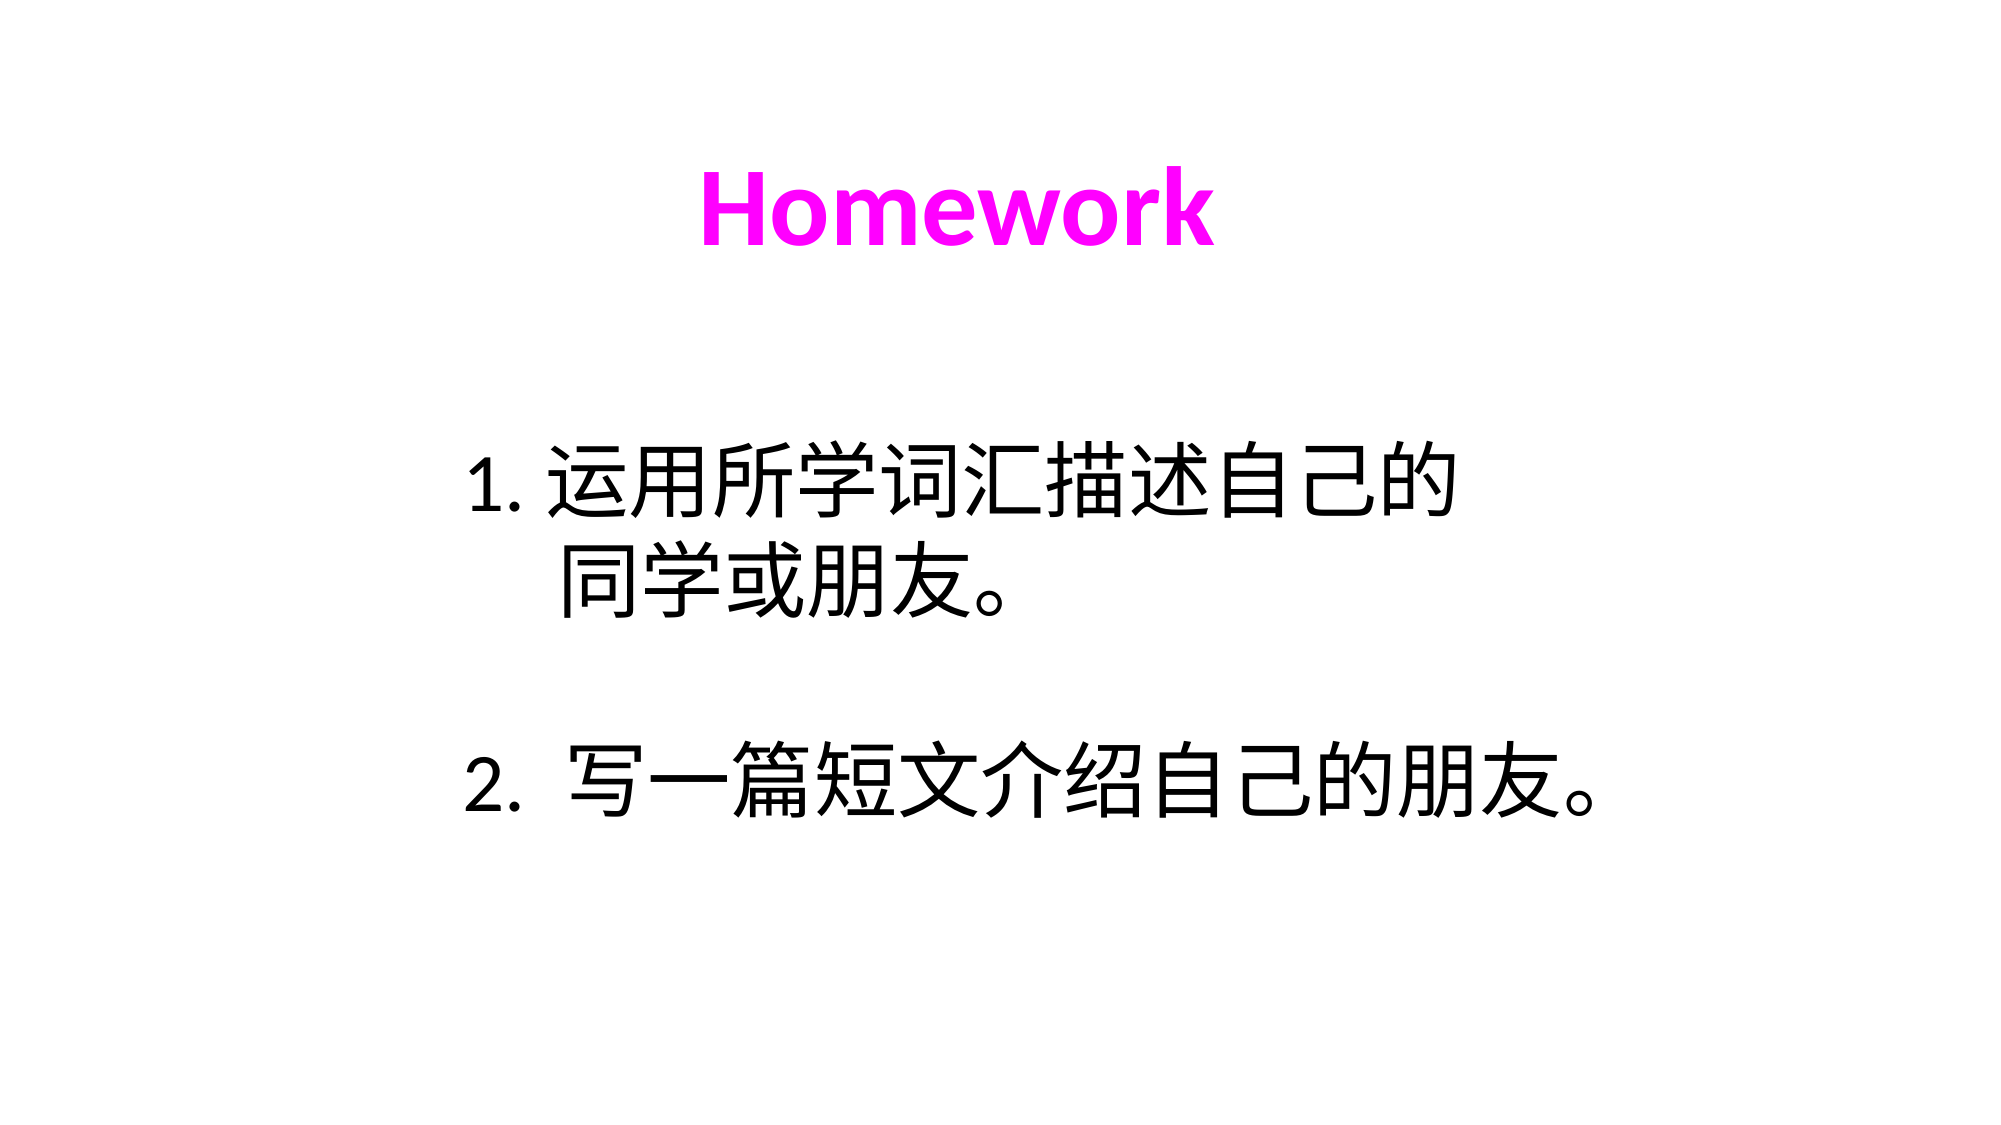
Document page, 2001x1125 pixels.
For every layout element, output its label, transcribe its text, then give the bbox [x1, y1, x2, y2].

text_box Homework [683, 125, 1256, 276]
text_box 1.运用所学词汇描述自己的 同学或朋友。 2. 写一篇短文介绍自己的朋友。 [447, 420, 1662, 836]
